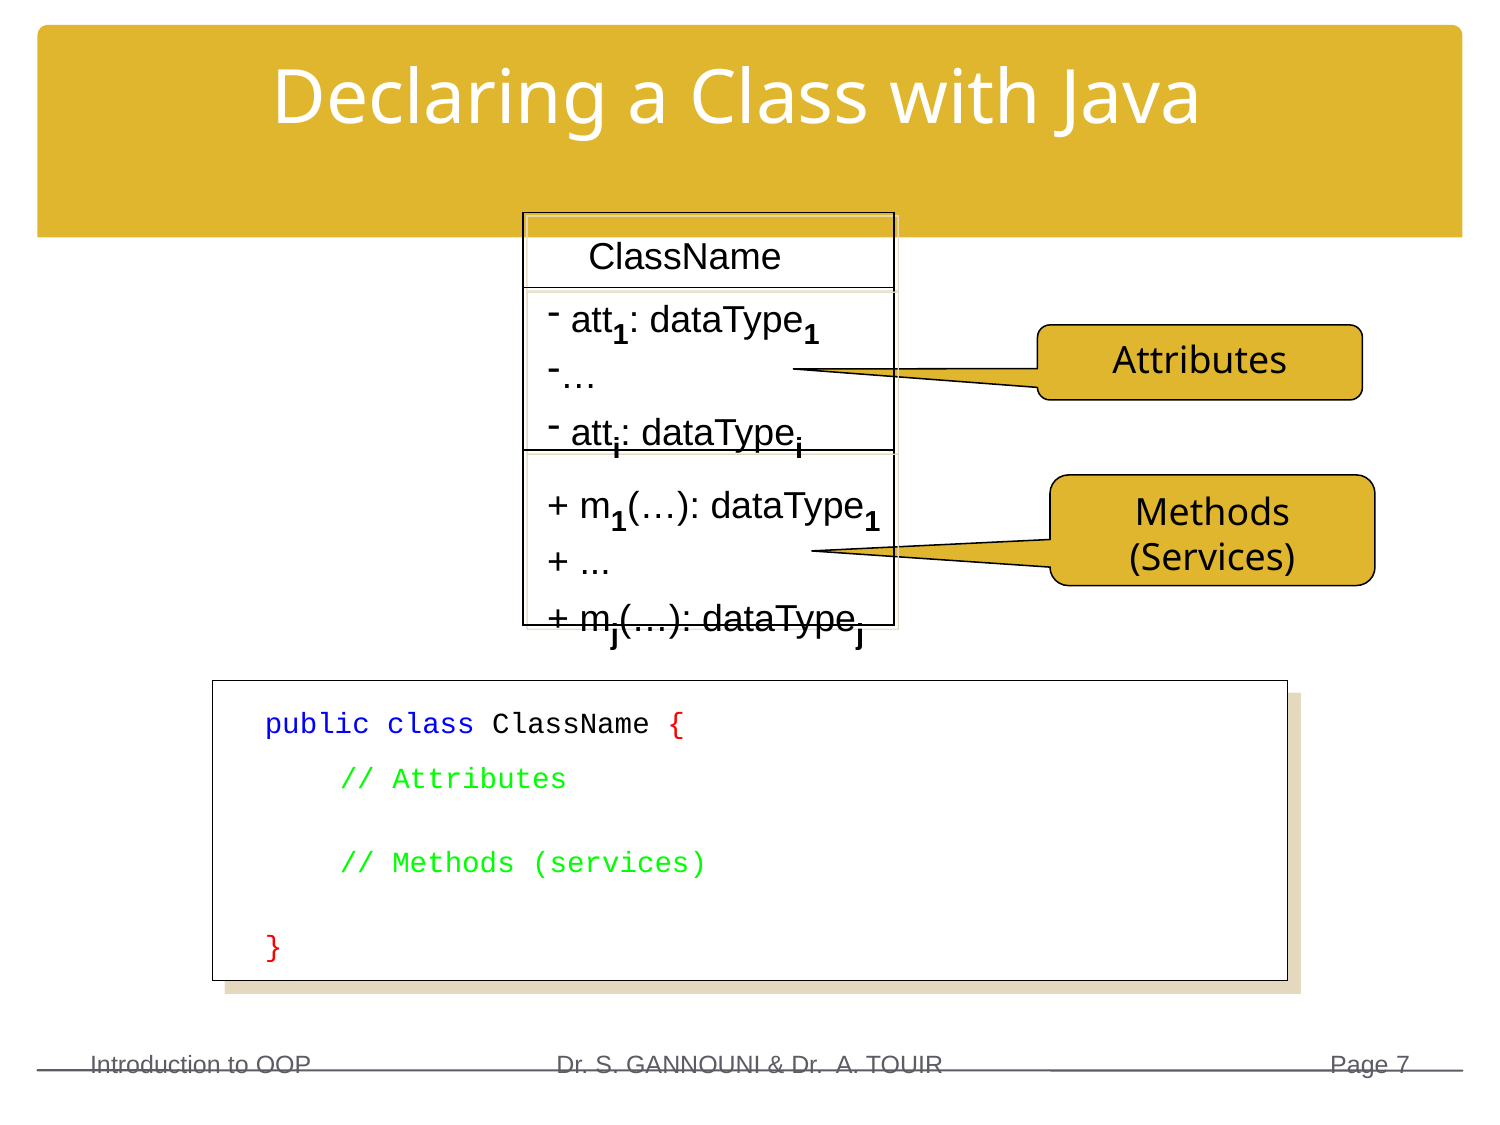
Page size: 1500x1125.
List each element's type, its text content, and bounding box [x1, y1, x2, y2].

text_box public class ClassName { // Attributes // Methods (services) } [249, 703, 1113, 1026]
text_box [212, 680, 1288, 981]
slide_number Page 7 [1074, 1024, 1425, 1103]
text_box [522, 212, 1376, 626]
slide_number Introduction to OOP [75, 1024, 425, 1103]
title Declaring a Class with Java [99, 24, 1376, 163]
footer Dr. S. GANNOUNI & Dr. A. TOUIR [512, 1026, 988, 1103]
